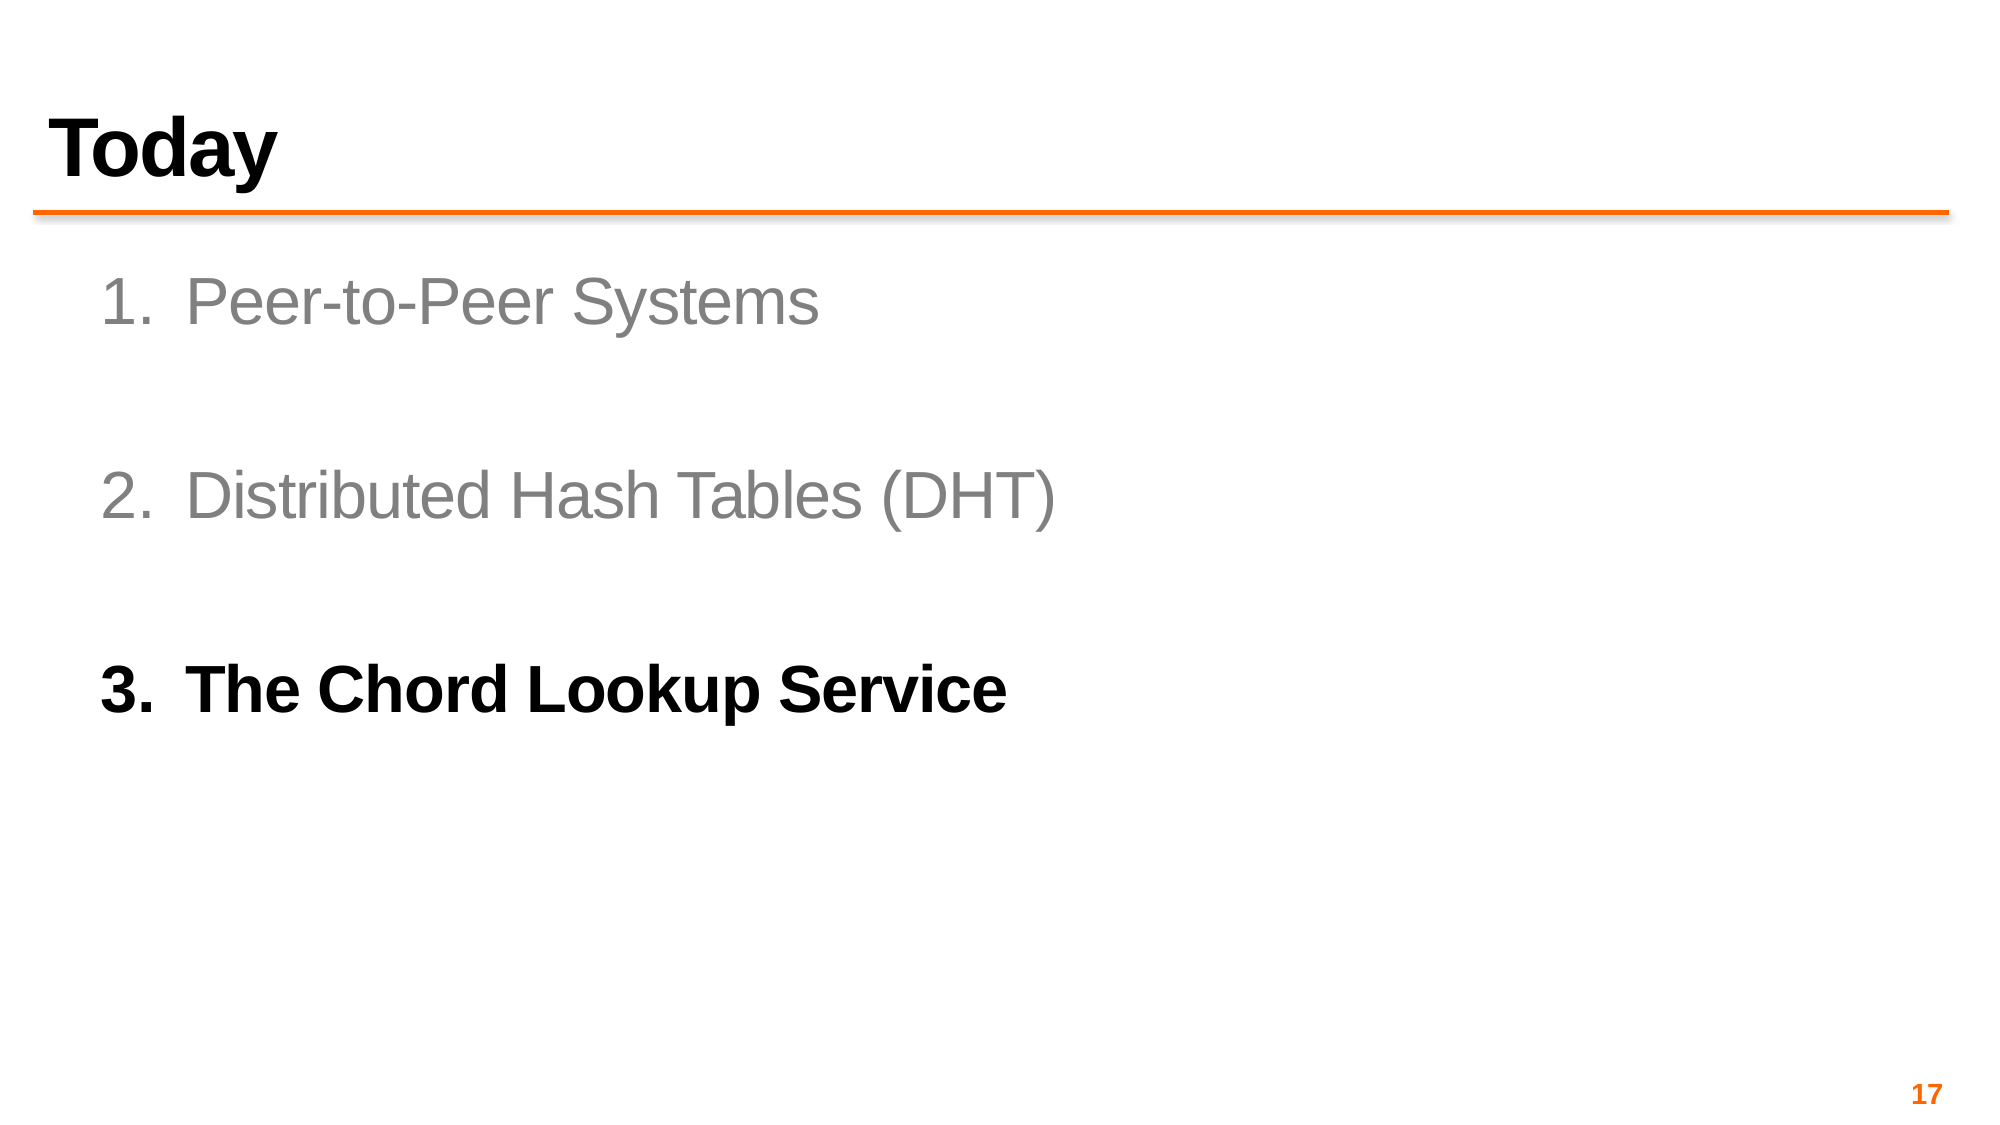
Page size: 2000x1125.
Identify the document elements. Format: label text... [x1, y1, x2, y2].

list Peer-to-Peer Systems Distributed Hash Tables (DHT) The Chord Lookup Service [94, 260, 1950, 1063]
slide_number 17 [1482, 1074, 1950, 1110]
title Today [33, 24, 1950, 201]
